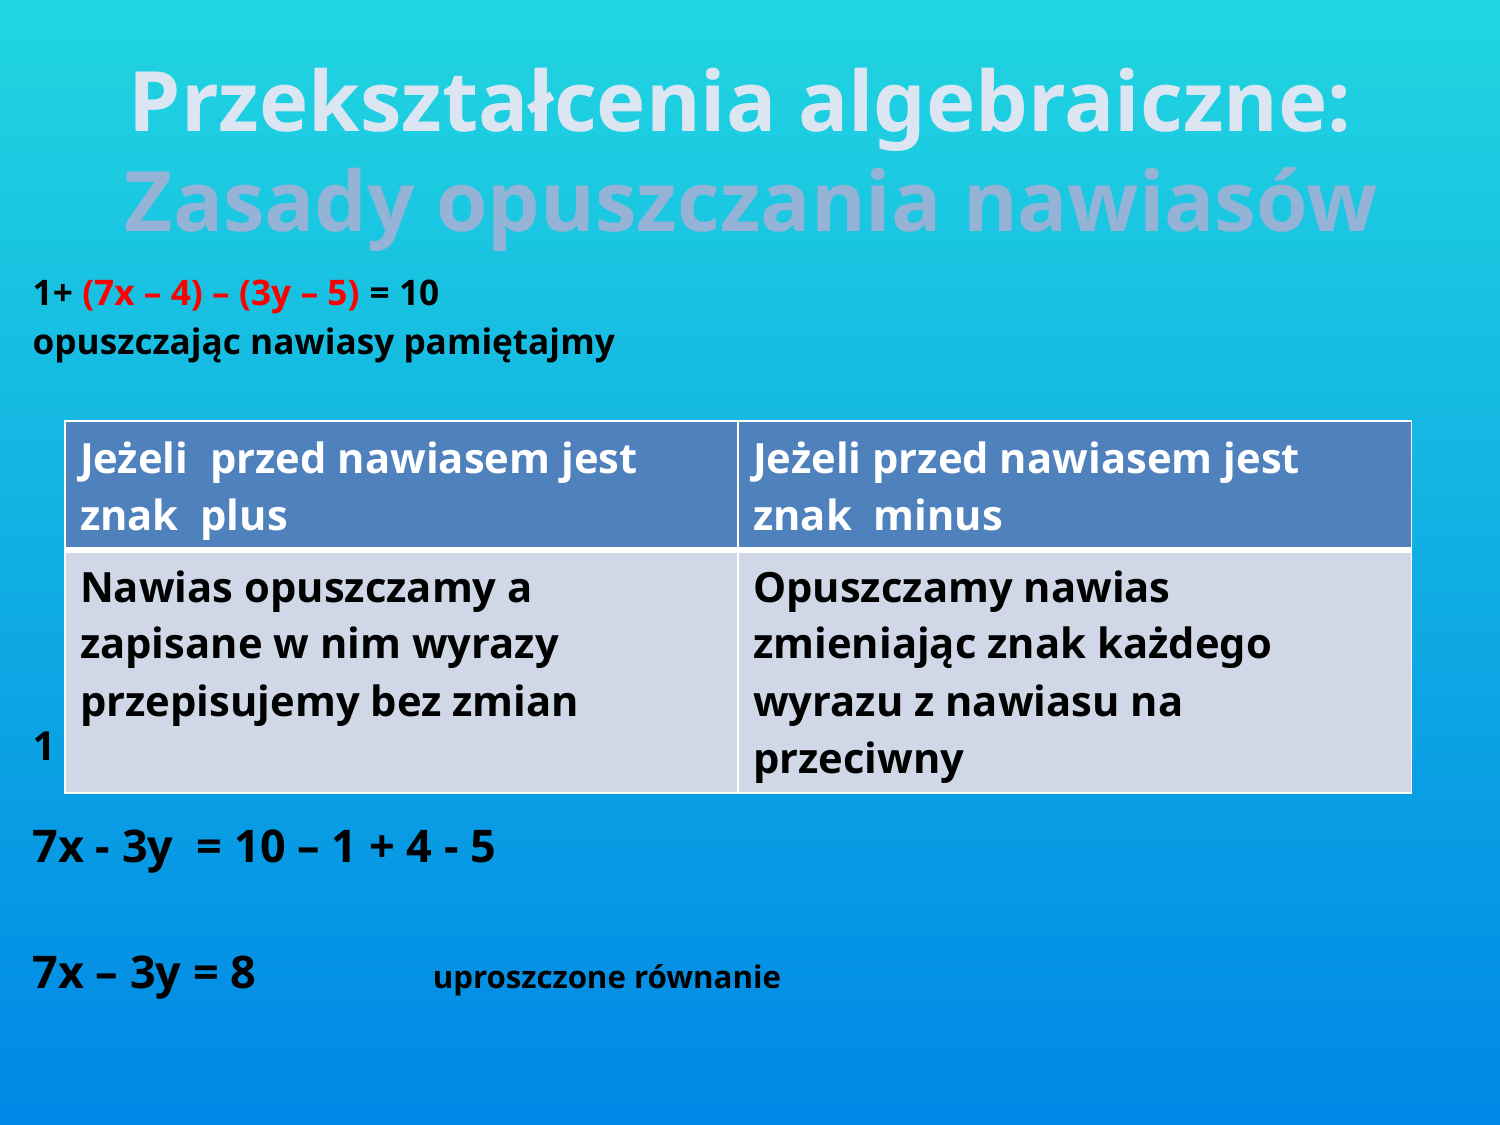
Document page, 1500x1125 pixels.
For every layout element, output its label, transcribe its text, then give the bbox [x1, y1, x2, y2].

table_header Jeżeli przed nawiasem jest znak minus [739, 422, 1411, 547]
title Przekształcenia algebraiczne: Zasady opuszczania nawiasów [76, 54, 1427, 243]
list 1+ (7x – 4) – (3y – 5) = 10 opuszczając nawiasy pamiętajmy 1 + 7x – 4 – 3y + 5 = 10 przenosimy wyrazy (zmiana znaku!) 7x - 3y = 10 – 1 + 4 - 5 7x – 3y = 8 uproszczone równanie [17, 262, 1459, 1059]
table_cell Nawias opuszczamy a zapisane w nim wyrazy przepisujemy bez zmian [66, 553, 737, 792]
table_header Jeżeli przed nawiasem jest znak plus [66, 422, 737, 547]
table_cell Opuszczamy nawias zmieniając znak każdego wyrazu z nawiasu na przeciwny [739, 553, 1411, 792]
